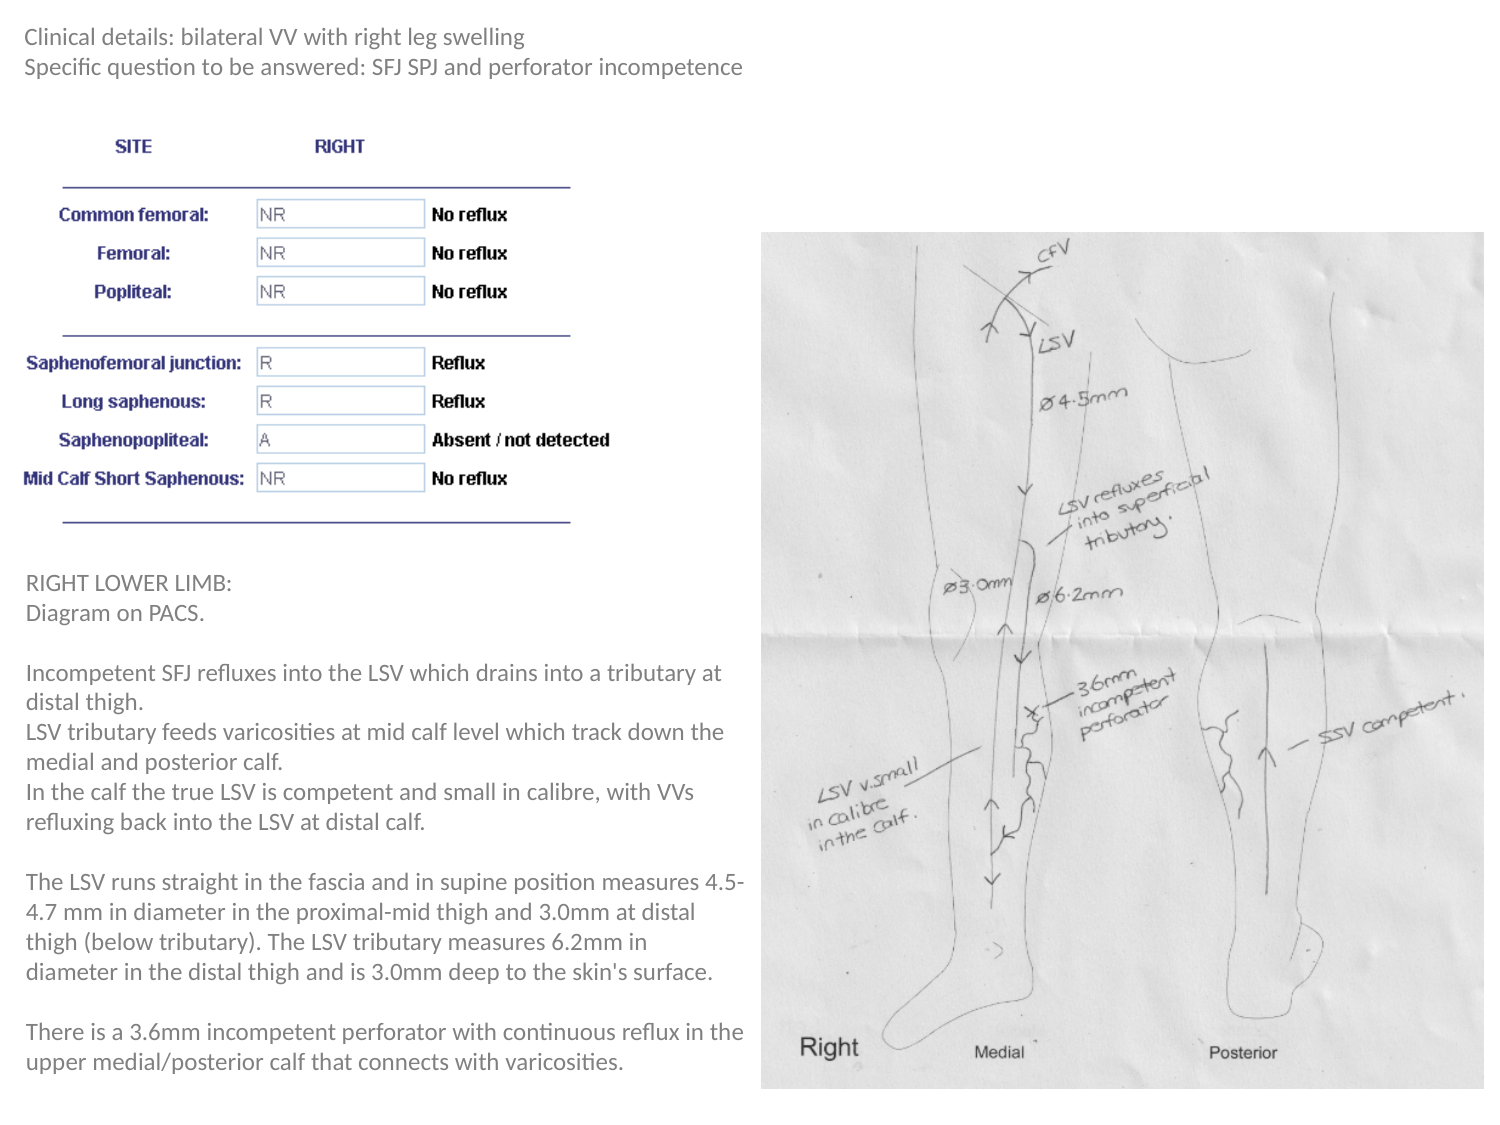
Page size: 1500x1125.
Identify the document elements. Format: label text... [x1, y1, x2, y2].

text_box RIGHT LOWER LIMB: Diagram on PACS. Incompetent SFJ refluxes into the LSV which drains into a tributary at distal thigh. LSV tributary feeds varicosities at mid calf level which track down the medial and posterior calf. In the calf the true LSV is competent and small in calibre, with VVs refluxing back into the LSV at distal calf. The LSV runs straight in the fascia and in supine position measures 4.5-4.7 mm in diameter in the proximal-mid thigh and 3.0mm at distal thigh (below tributary). The LSV tributary measures 6.2mm in diameter in the distal thigh and is 3.0mm deep to the skin's surface. There is a 3.6mm incompetent perforator with continuous reflux in the upper medial/posterior calf that connects with varicosities. [11, 558, 761, 1083]
picture [761, 232, 1484, 1089]
text_box Clinical details: bilateral VV with right leg swelling Specific question to be answered: SFJ SPJ and perforator incompetence [9, 12, 1500, 88]
picture [11, 125, 624, 538]
